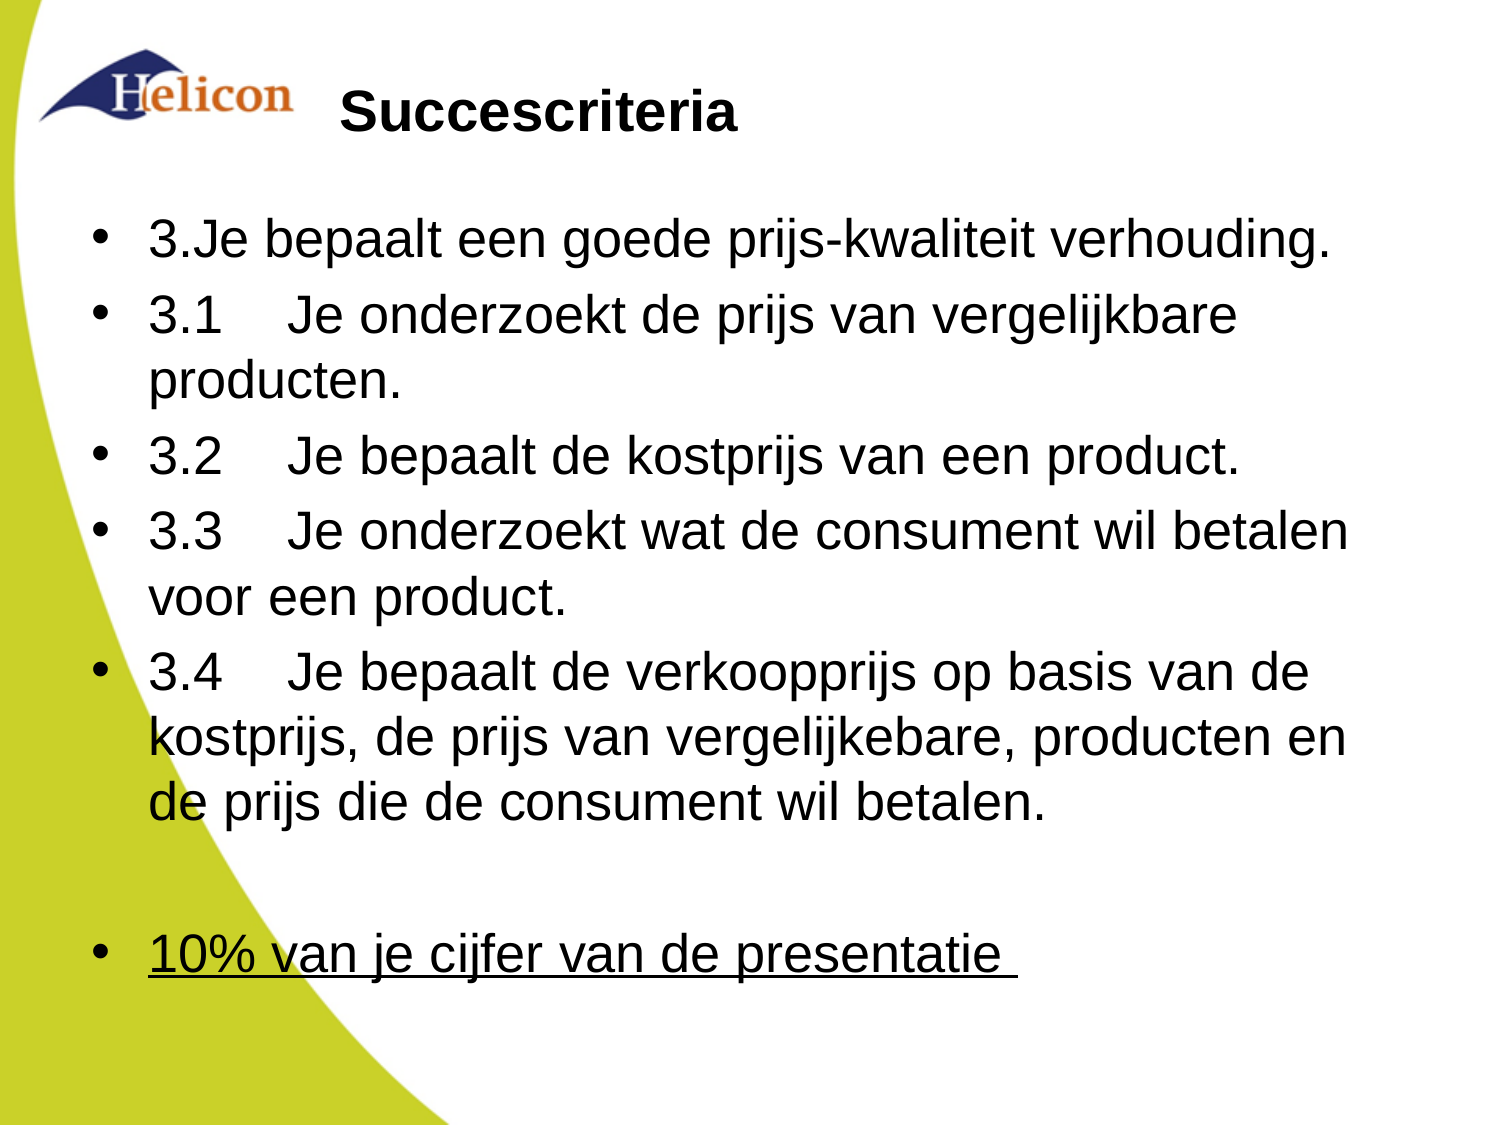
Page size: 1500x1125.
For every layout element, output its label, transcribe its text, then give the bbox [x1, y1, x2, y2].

picture [0, 0, 1500, 1125]
title Succescriteria [324, 54, 1415, 161]
list 3.Je bepaalt een goede prijs-kwaliteit verhouding. 3.1 Je onderzoekt de prijs van vergelijkbare producten. 3.2 Je bepaalt de kostprijs van een product. 3.3 Je onderzoekt wat de consument wil betalen voor een product. 3.4 Je bepaalt de verkoopprijs op basis van de kostprijs, de prijs van vergelijkebare, producten en de prijs die de consument wil betalen. 10% van je cijfer van de presentatie [76, 196, 1425, 1005]
